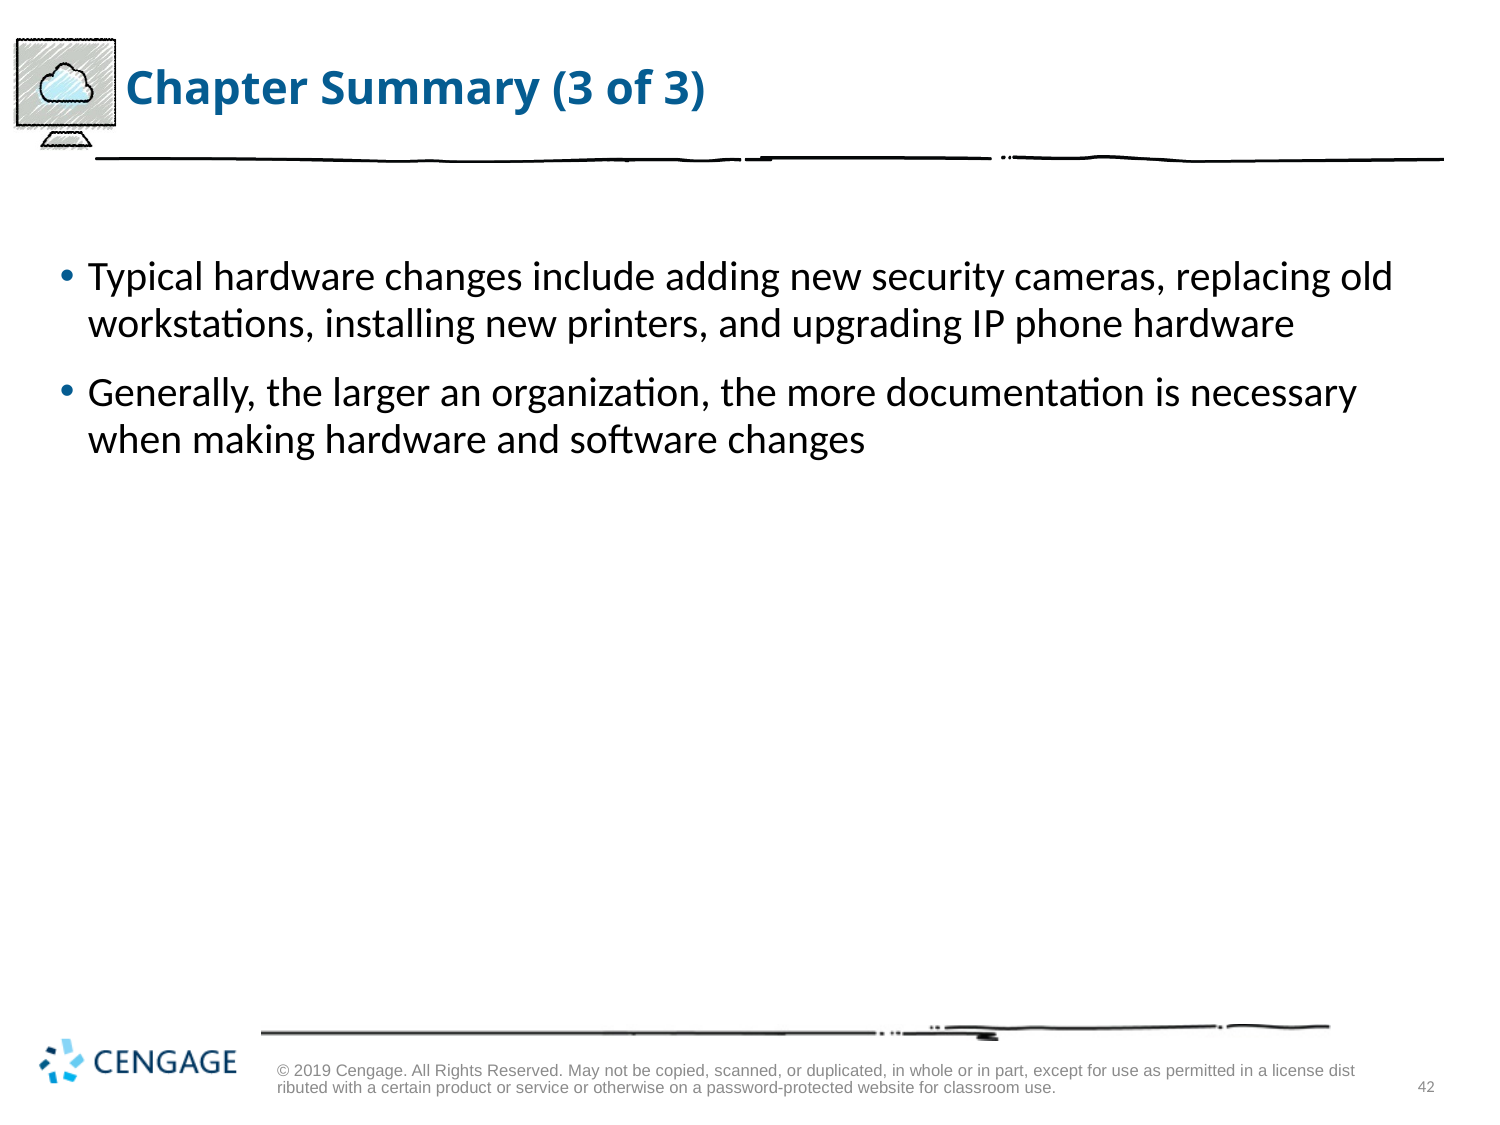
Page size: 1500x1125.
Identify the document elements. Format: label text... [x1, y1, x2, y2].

picture [95, 155, 1444, 163]
title Chapter Summary (3 of 3) [125, 66, 1442, 116]
picture [13, 36, 117, 151]
picture [261, 1024, 1331, 1041]
list Typical hardware changes include adding new security cameras, replacing old workstations, installing new printers, and upgrading I P phone hardware Generally, the larger an organization, the more documentation is necessary when making hardware and software changes [59, 252, 1441, 470]
footer © 2019 Cengage. All Rights Reserved. May not be copied, scanned, or duplicated, in whole or in part, except for use as permitted in a license distributed with a certain product or service or otherwise on a password-protected website for classroom use. [262, 1050, 1375, 1091]
picture [19, 1025, 249, 1096]
